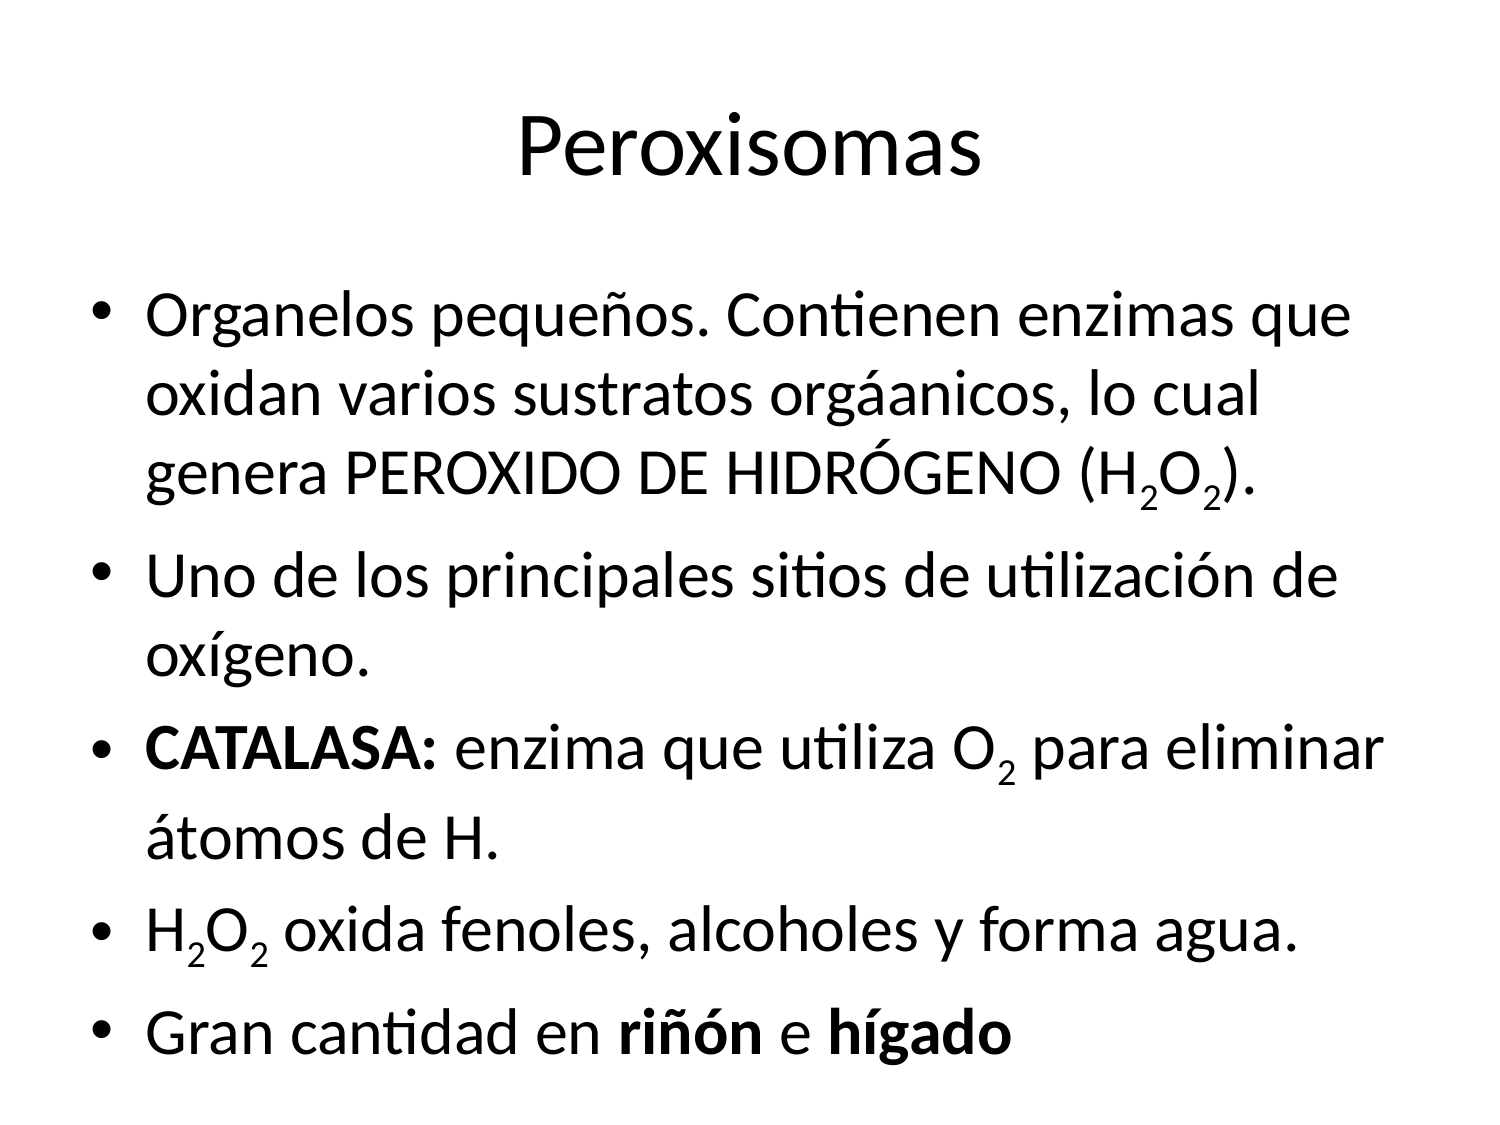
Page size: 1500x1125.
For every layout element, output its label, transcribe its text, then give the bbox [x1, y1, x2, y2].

list Organelos pequeños. Contienen enzimas que oxidan varios sustratos orgáanicos, lo cual genera PEROXIDO DE HIDRÓGENO (H2O2). Uno de los principales sitios de utilización de oxígeno. CATALASA: enzima que utiliza O2 para eliminar átomos de H. H2O2 oxida fenoles, alcoholes y forma agua. Gran cantidad en riñón e hígado [75, 262, 1425, 1083]
title Peroxisomas [75, 45, 1425, 233]
